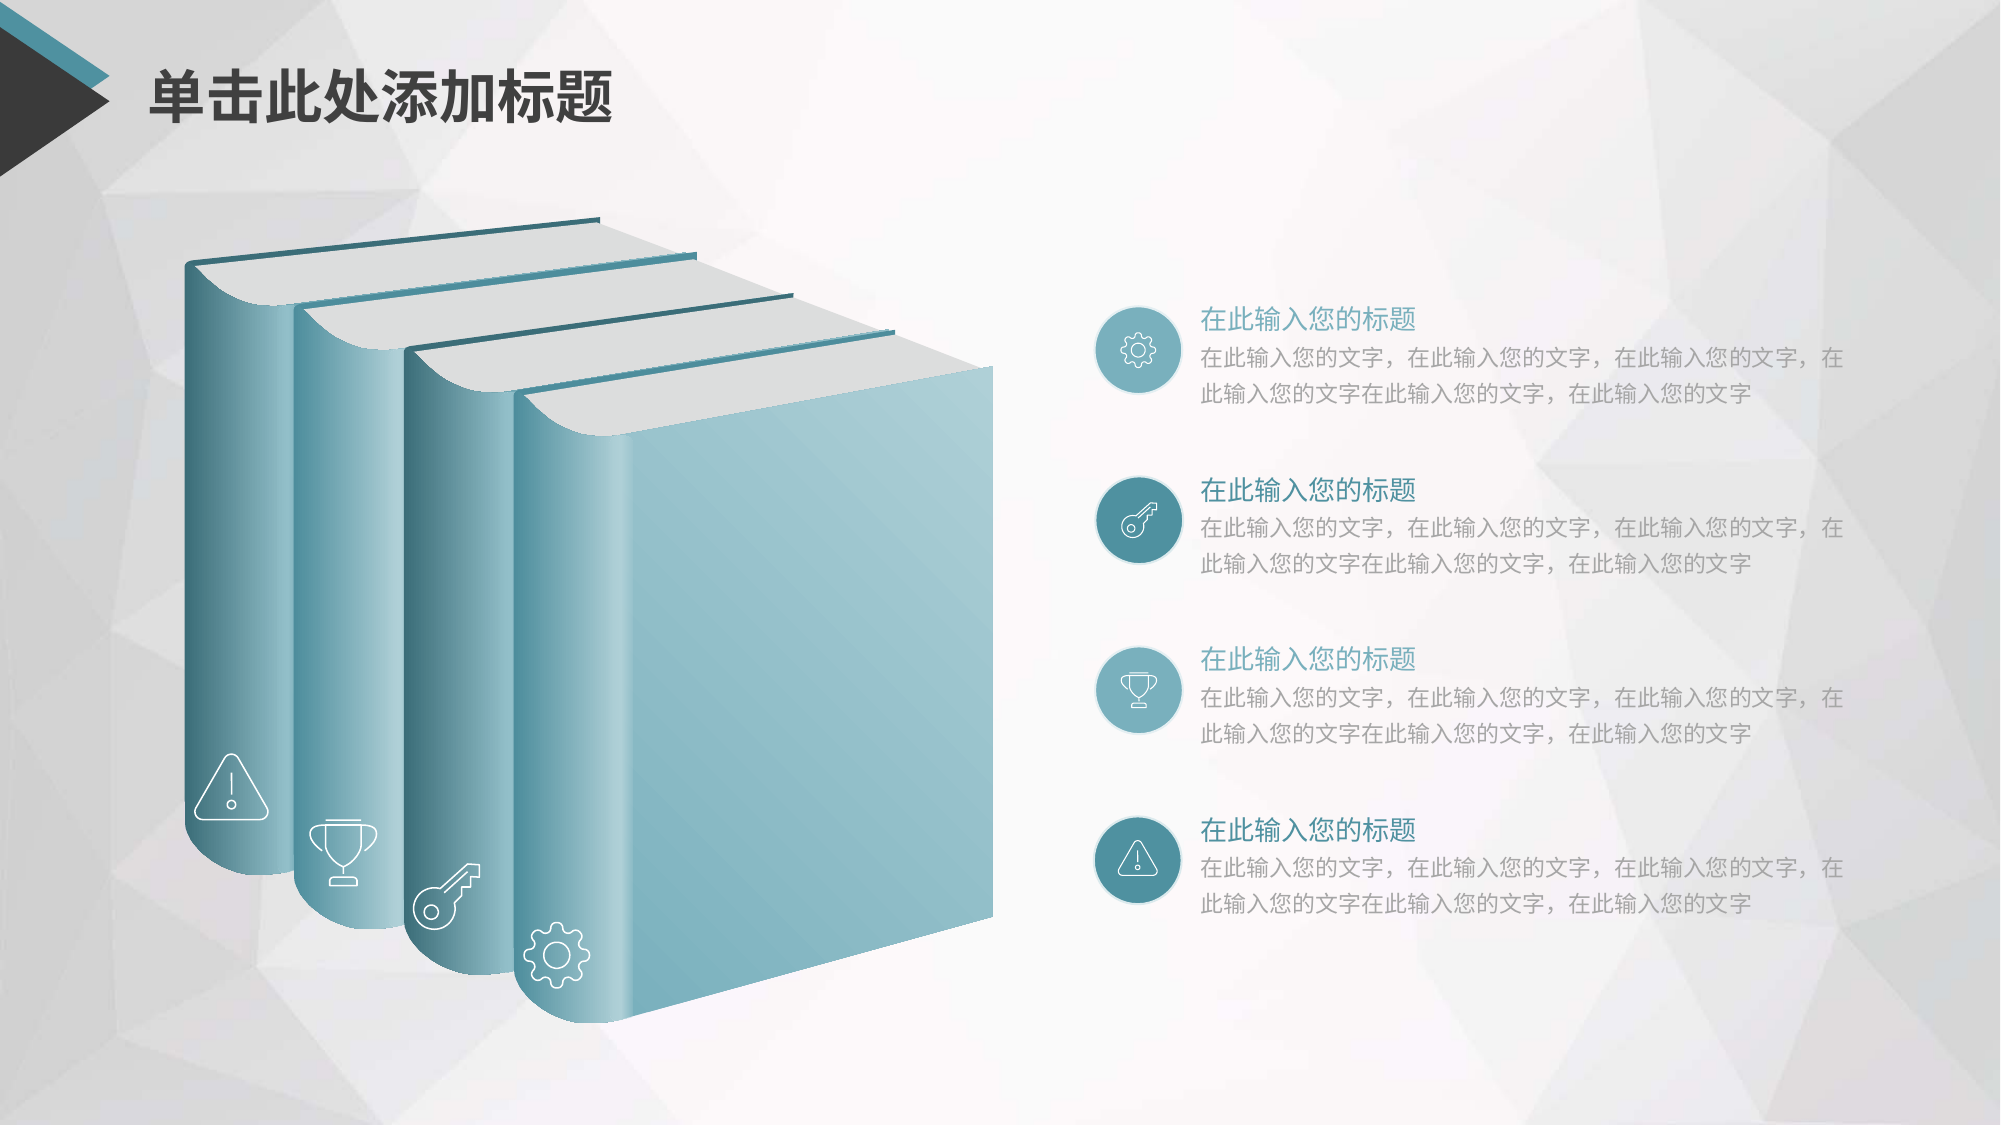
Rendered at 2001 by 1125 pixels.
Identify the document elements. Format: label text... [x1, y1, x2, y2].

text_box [1093, 816, 1182, 905]
text_box 在此输入您的标题 在此输入您的文字，在此输入您的文字，在此输入您的文字，在此输入您的文字在此输入您的文字，在此输入您的文字 [1180, 623, 1867, 757]
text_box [184, 217, 686, 876]
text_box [293, 251, 792, 930]
title 单击此处添加标题 [132, 50, 925, 149]
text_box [1095, 646, 1183, 735]
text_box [1094, 306, 1183, 395]
text_box 在此输入您的标题 在此输入您的文字，在此输入您的文字，在此输入您的文字，在此输入您的文字在此输入您的文字，在此输入您的文字 [1180, 453, 1867, 587]
picture [0, 0, 2001, 1125]
text_box 在此输入您的标题 在此输入您的文字，在此输入您的文字，在此输入您的文字，在此输入您的文字在此输入您的文字，在此输入您的文字 [1180, 283, 1867, 417]
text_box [1095, 476, 1184, 565]
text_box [513, 329, 993, 1024]
text_box 在此输入您的标题 在此输入您的文字，在此输入您的文字，在此输入您的文字，在此输入您的文字在此输入您的文字，在此输入您的文字 [1180, 793, 1867, 927]
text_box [403, 293, 890, 975]
